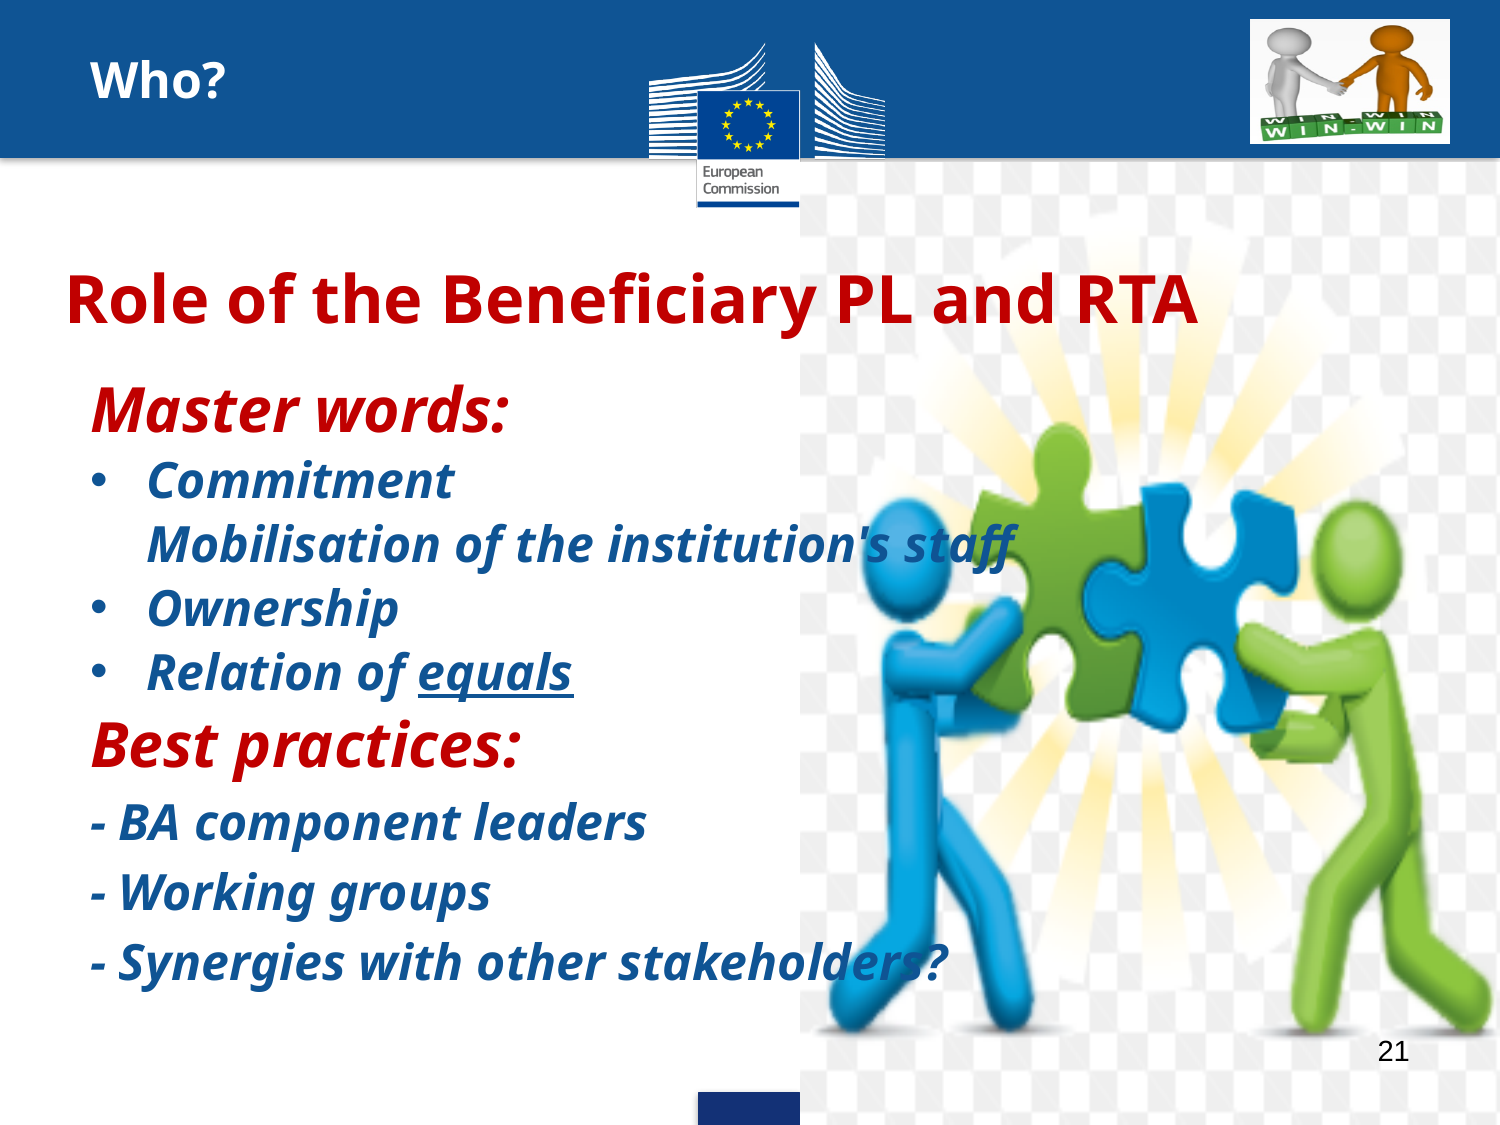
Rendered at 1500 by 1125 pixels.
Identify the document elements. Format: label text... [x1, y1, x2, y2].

text_box Who? [74, 0, 1425, 185]
picture [1249, 19, 1451, 144]
list Master words: Commitment Mobilisation of the institution's staff Ownership Relation of equals Best practices: - BA component leaders - Working groups - Synergies with other stakeholders? [75, 362, 794, 1088]
title Role of the Beneficiary PL and RTA [64, 219, 794, 374]
picture [649, 162, 1500, 1125]
